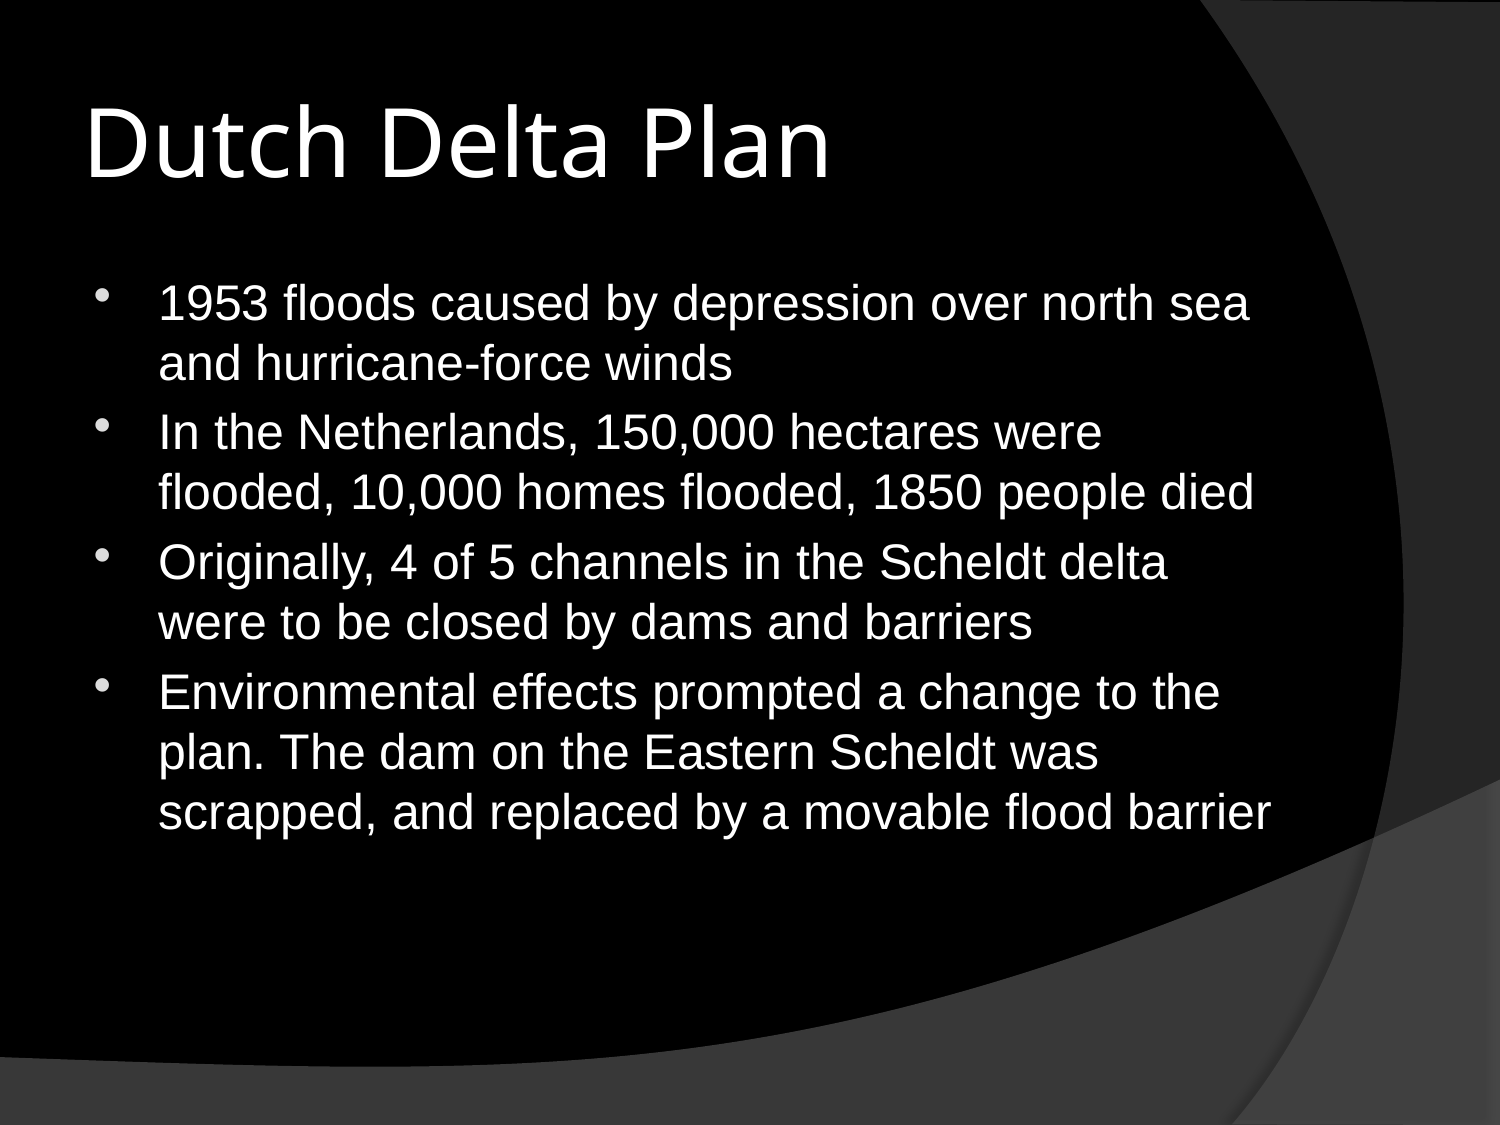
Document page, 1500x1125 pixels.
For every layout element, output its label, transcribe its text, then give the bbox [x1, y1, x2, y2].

list 1953 floods caused by depression over north sea and hurricane-force winds In the Netherlands, 150,000 hectares were flooded, 10,000 homes flooded, 1850 people died Originally, 4 of 5 channels in the Scheldt delta were to be closed by dams and barriers Environmental effects prompted a change to the plan. The dam on the Eastern Scheldt was scrapped, and replaced by a movable flood barrier [75, 262, 1300, 1005]
title Dutch Delta Plan [75, 45, 1300, 233]
